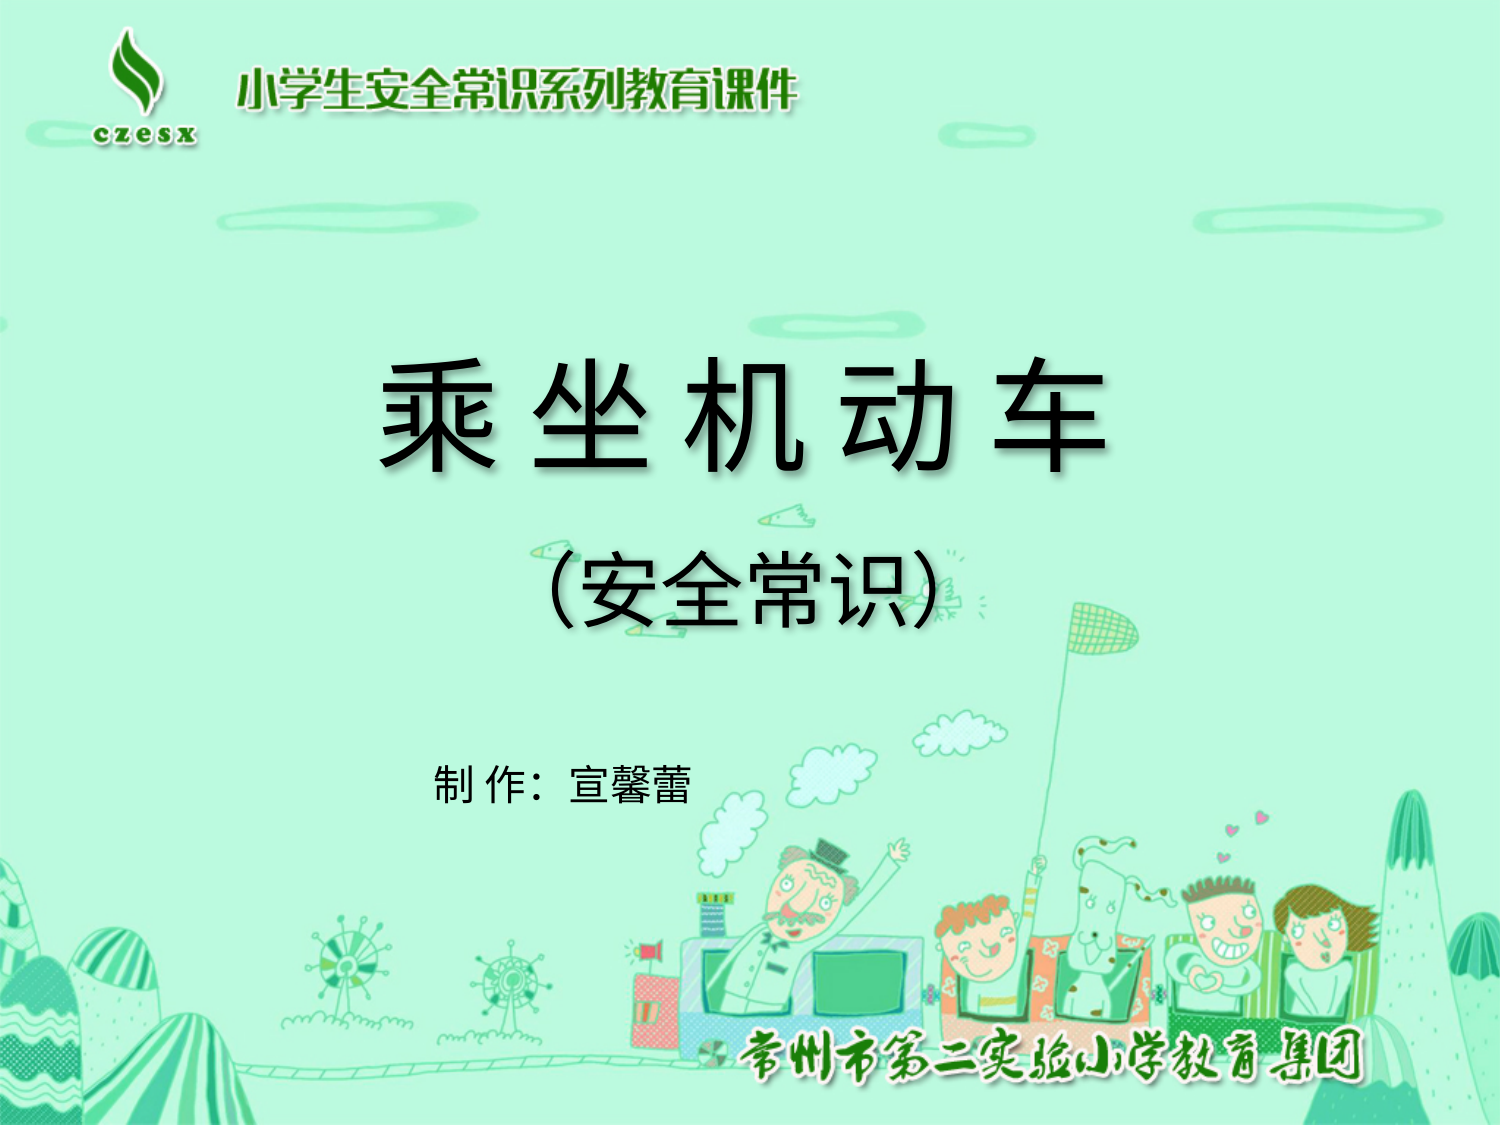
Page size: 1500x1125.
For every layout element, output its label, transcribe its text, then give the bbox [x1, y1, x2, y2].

picture [0, 0, 1500, 1125]
text_box 乘 坐 机 动 车 （安全常识） [112, 255, 1376, 646]
text_box 制 作：宣馨蕾 [419, 751, 786, 817]
